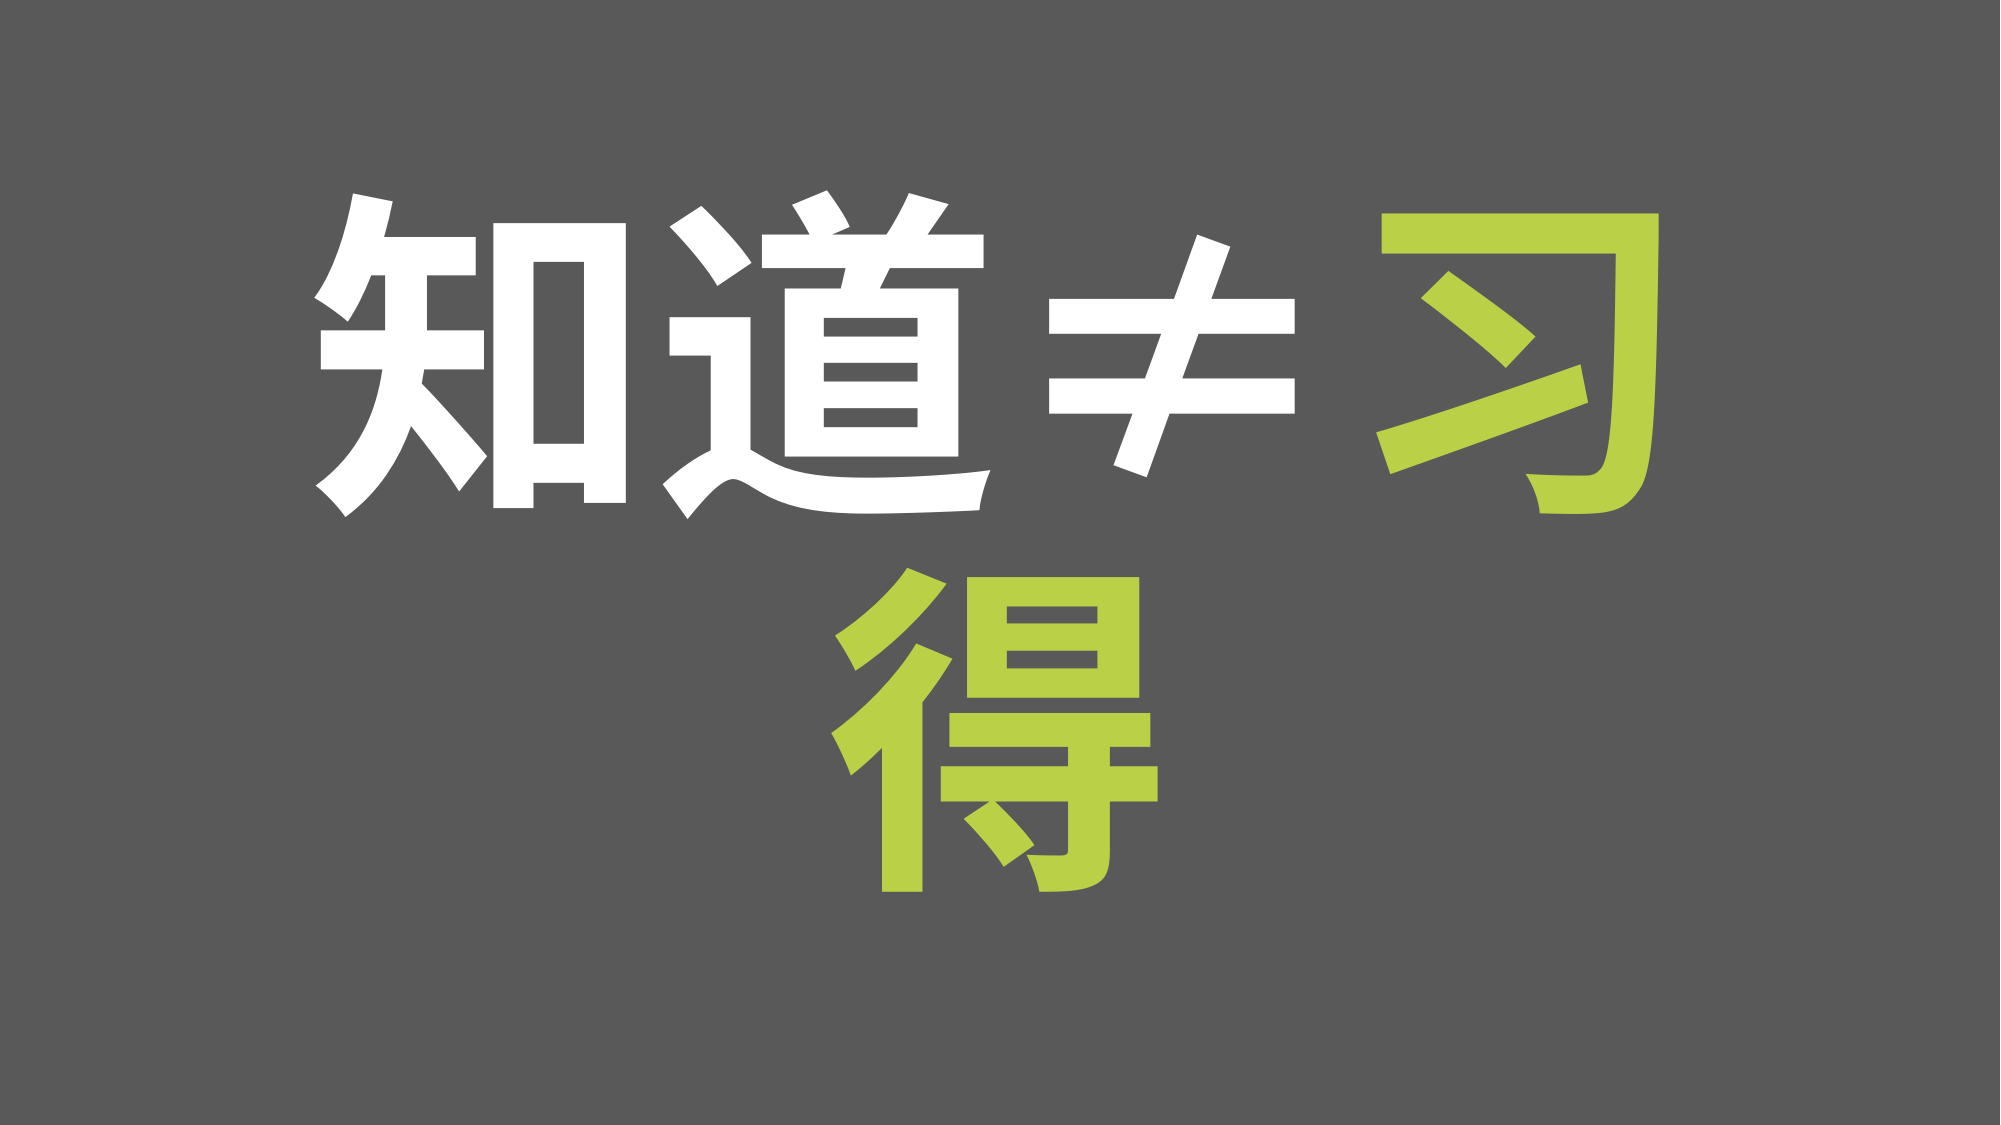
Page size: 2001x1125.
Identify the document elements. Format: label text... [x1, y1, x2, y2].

title 知道≠习得 [137, 453, 1863, 672]
